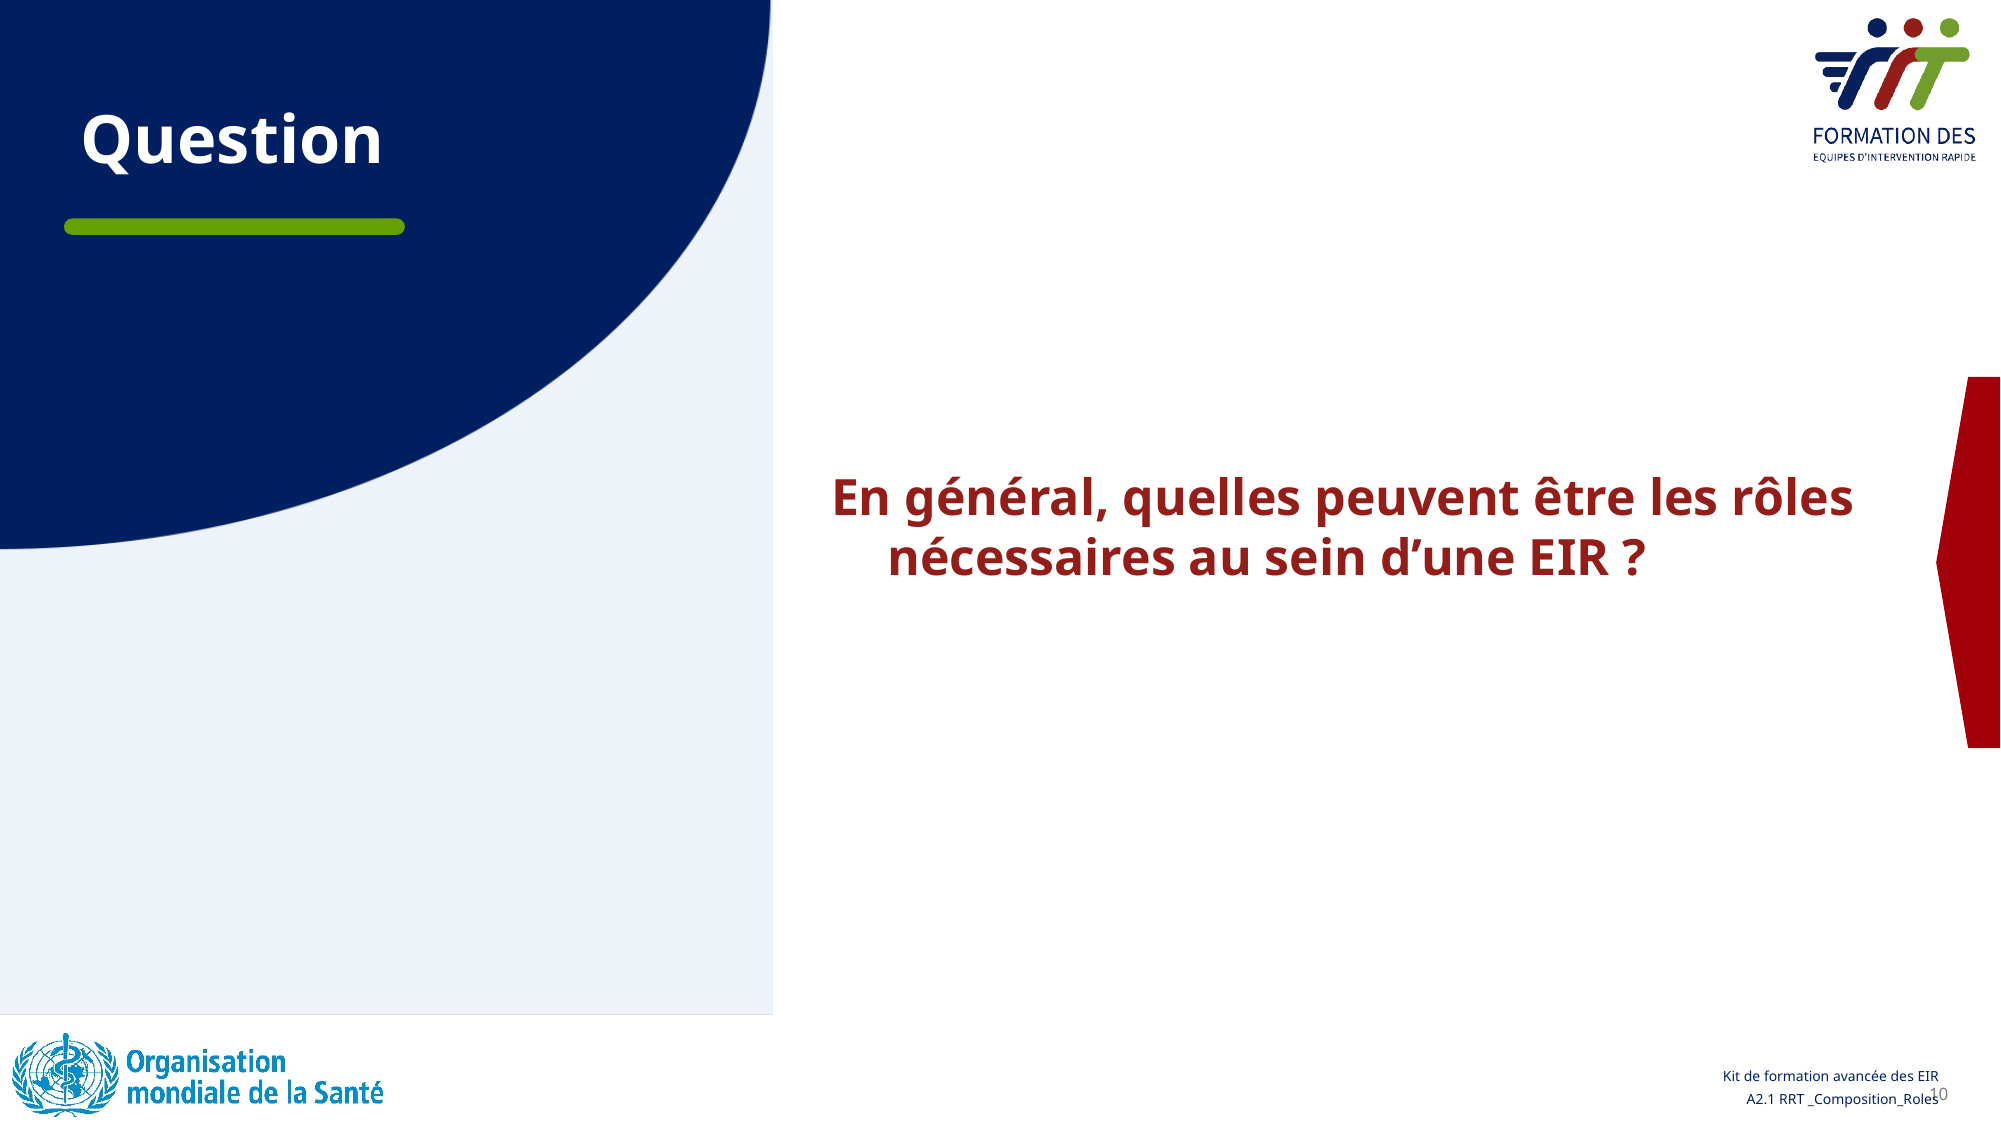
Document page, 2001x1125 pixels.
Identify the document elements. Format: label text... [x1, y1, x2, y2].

picture [1813, 17, 1976, 163]
picture [374, 1090, 383, 1100]
picture [0, 0, 773, 1016]
list En général, quelles peuvent être les rôles nécessaires au sein d’une EIR ? [772, 356, 1983, 769]
title Question [65, 89, 750, 270]
picture [12, 1033, 383, 1117]
